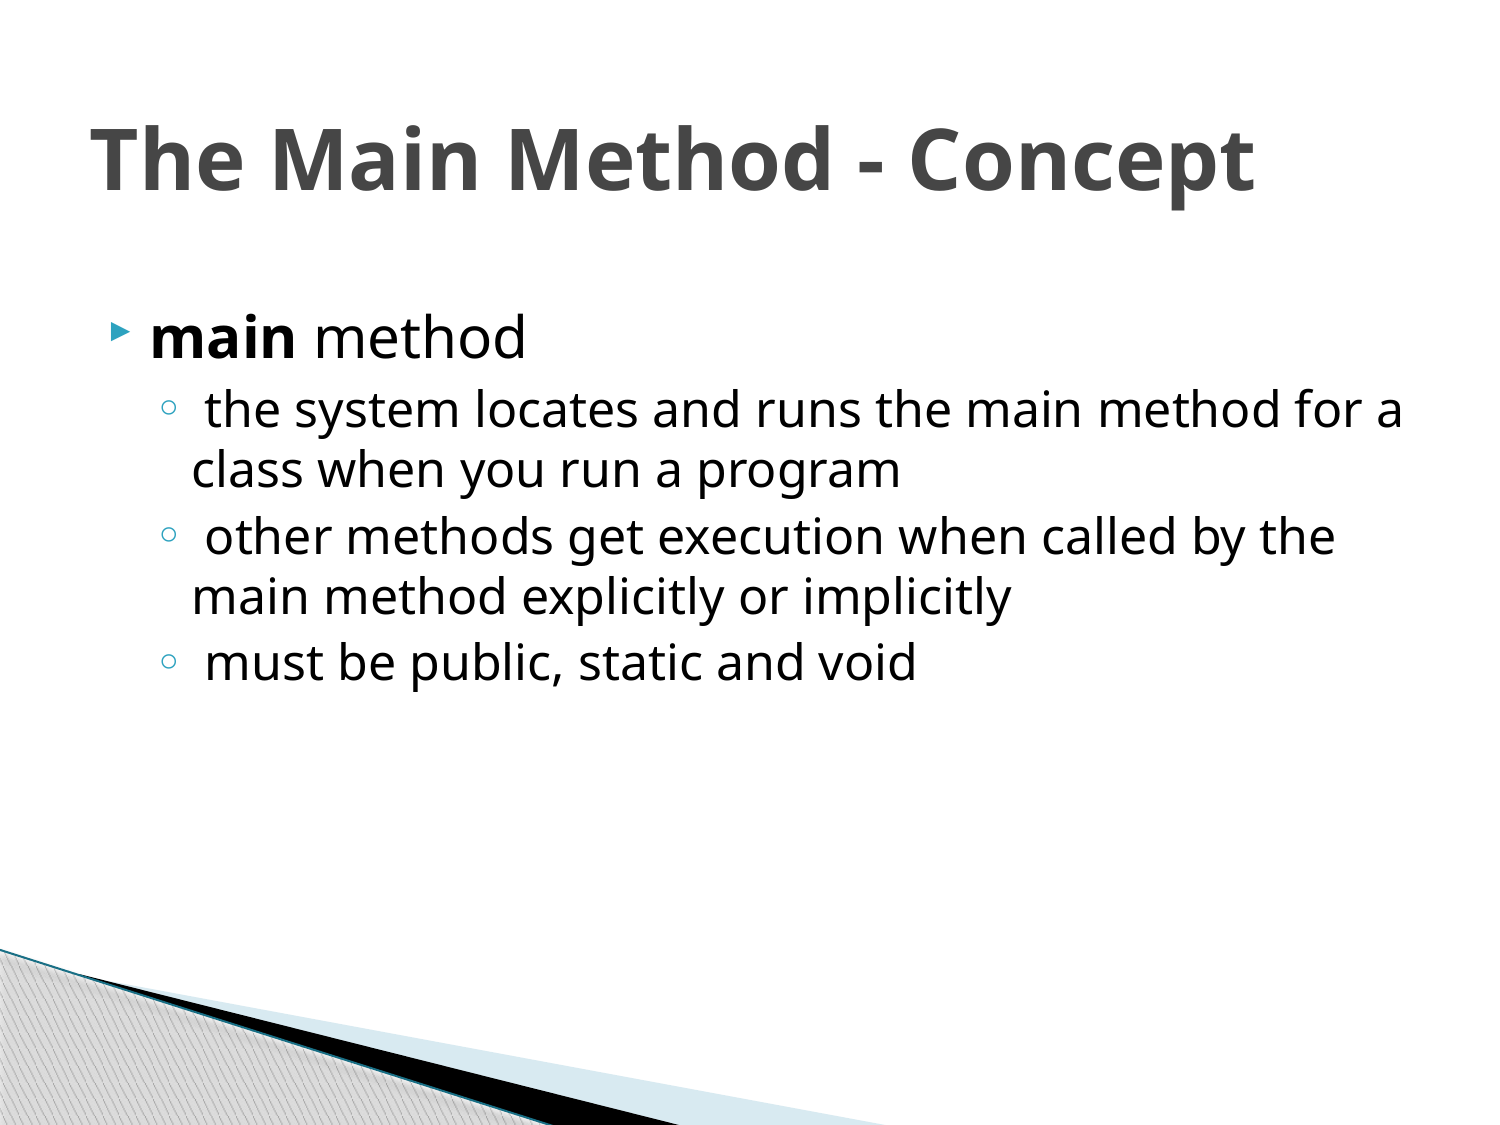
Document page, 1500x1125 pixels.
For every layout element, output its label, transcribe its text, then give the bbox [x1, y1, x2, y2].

list main method the system locates and runs the main method for a class when you run a program other methods get execution when called by the main method explicitly or implicitly must be public, static and void [75, 262, 1425, 975]
title The Main Method - Concept [75, 62, 1425, 250]
